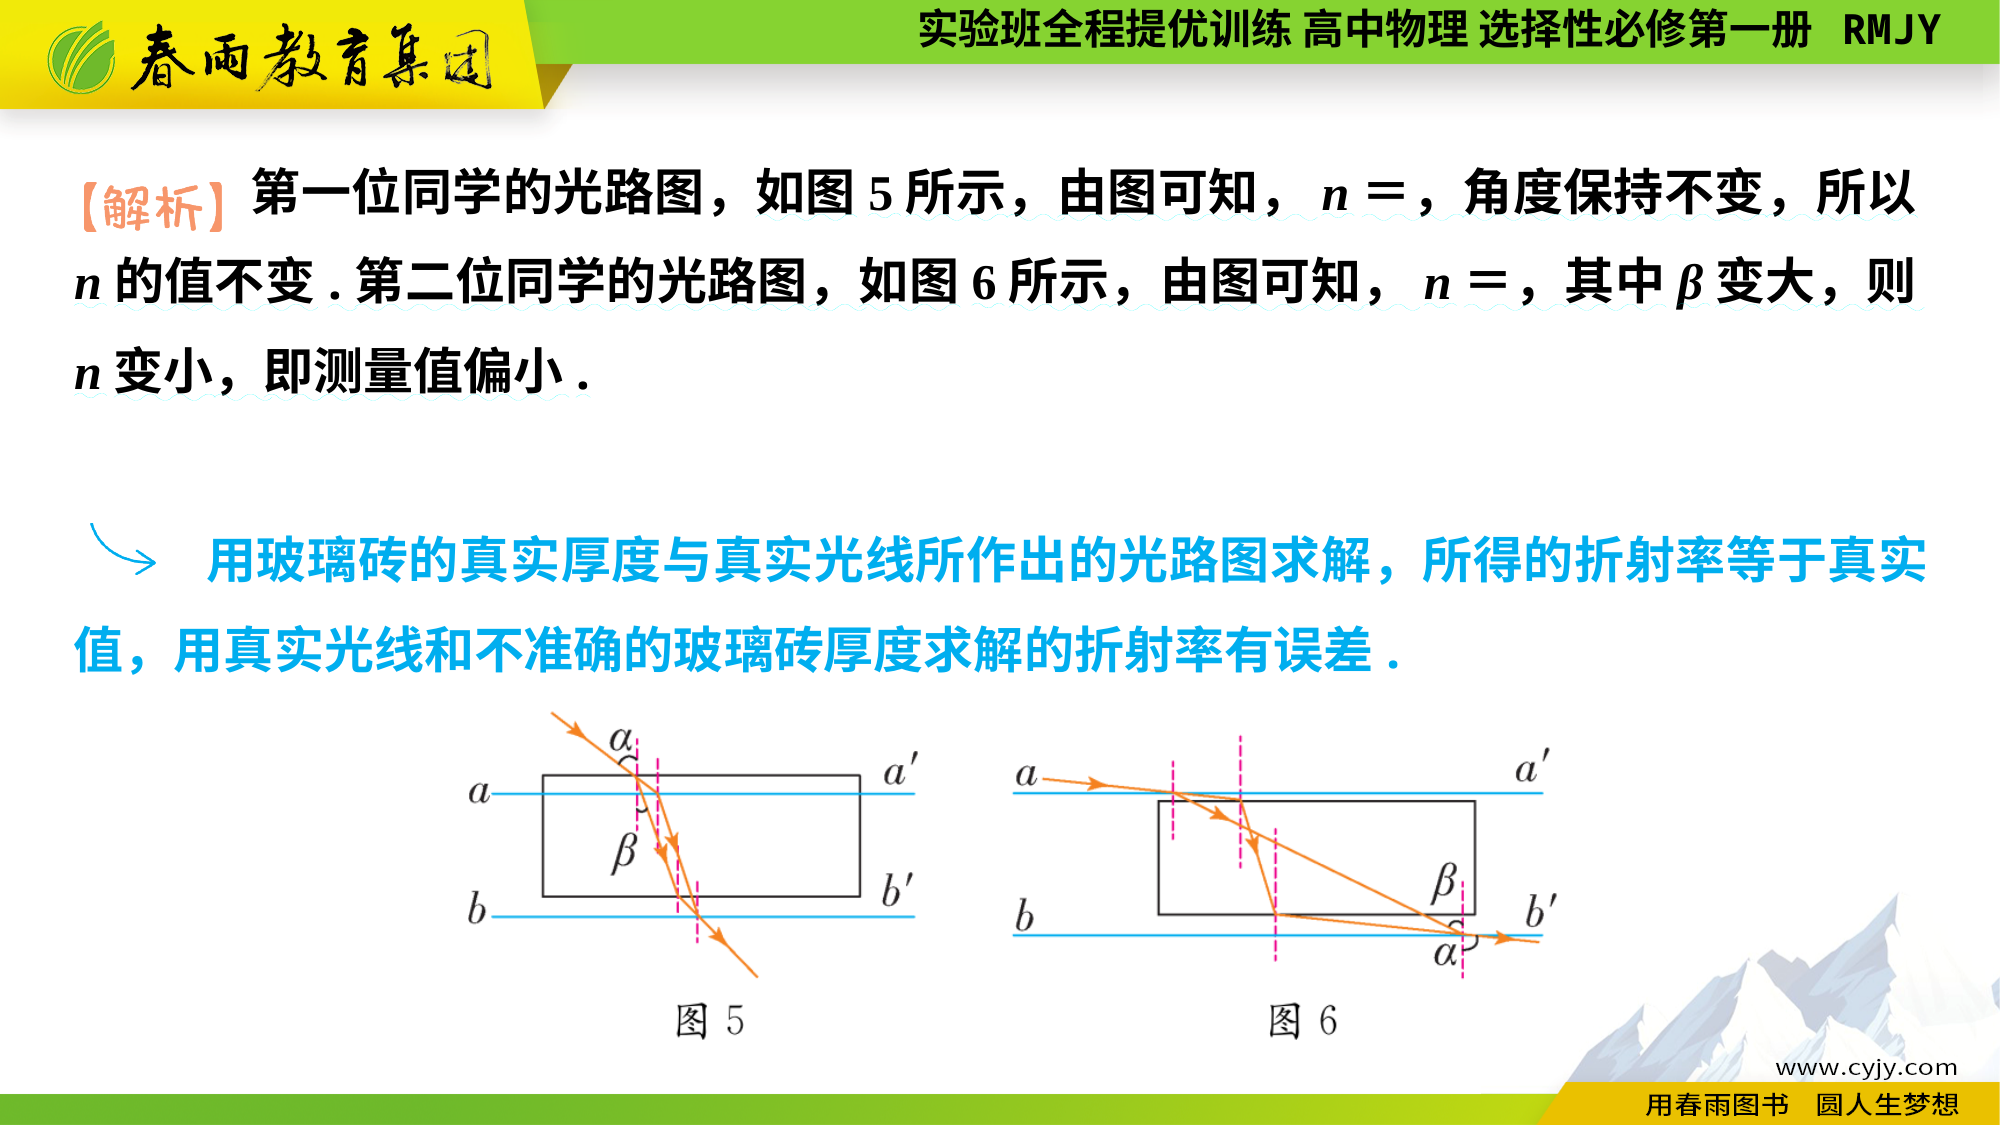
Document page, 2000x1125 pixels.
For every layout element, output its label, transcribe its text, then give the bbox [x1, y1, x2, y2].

text_box 用玻璃砖的真实厚度与真实光线所作出的光路图求解，所得的折射率等于真实值，用真实光线和不准确的玻璃砖厚度求解的折射率有误差. [59, 491, 1944, 687]
picture [0, 0, 2000, 1125]
